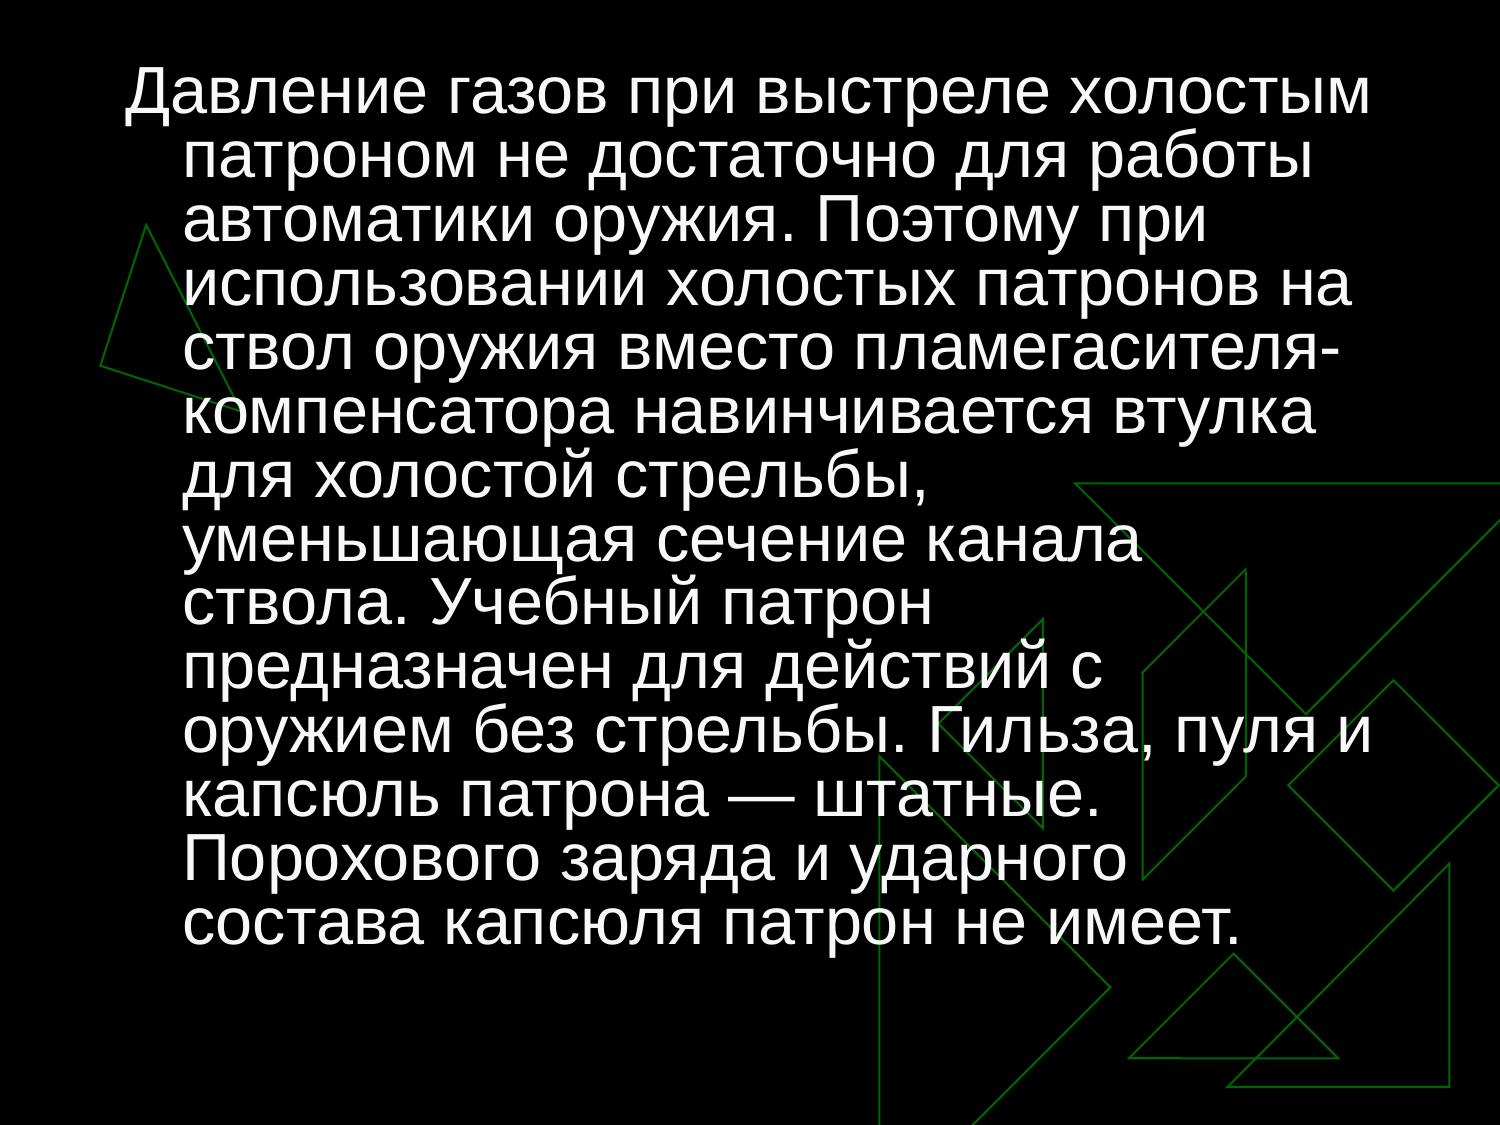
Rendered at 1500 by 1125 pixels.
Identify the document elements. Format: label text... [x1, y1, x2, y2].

list Давление газов при выстреле холостым патроном не достаточно для работы автоматики оружия. Поэтому при использовании холостых патронов на ствол оружия вместо пламегасителя-компенсатора навинчивается втулка для холостой стрельбы, уменьшающая сечение канала ствола. Учебный патрон предназначен для действий с оружием без стрельбы. Гильза, пуля и капсюль патрона — штатные. Порохового заряда и ударного состава капсюля патрон не имеет. [110, 54, 1395, 1094]
